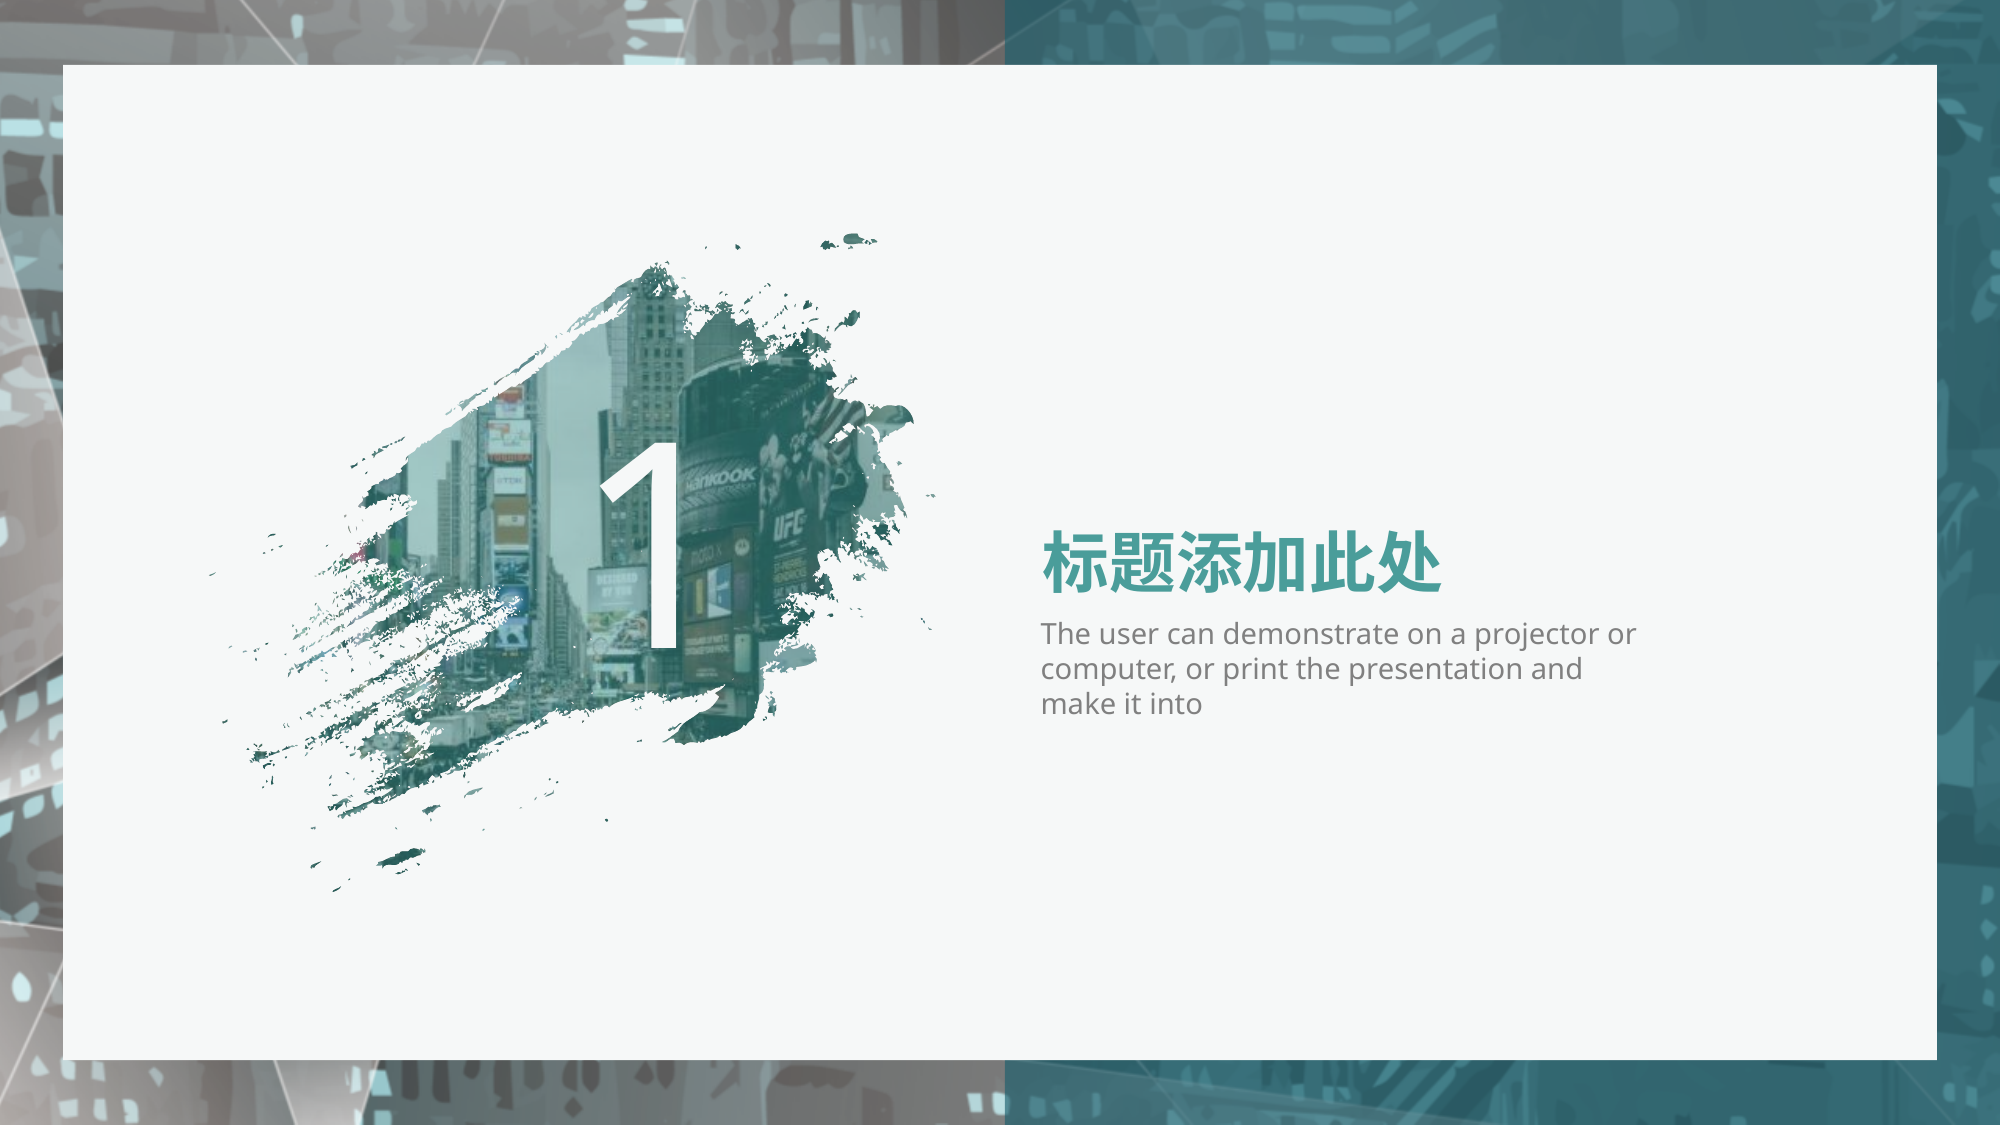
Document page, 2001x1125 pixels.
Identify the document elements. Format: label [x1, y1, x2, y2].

picture [0, 0, 1004, 1125]
picture [208, 233, 936, 893]
text_box [1025, 513, 1653, 695]
